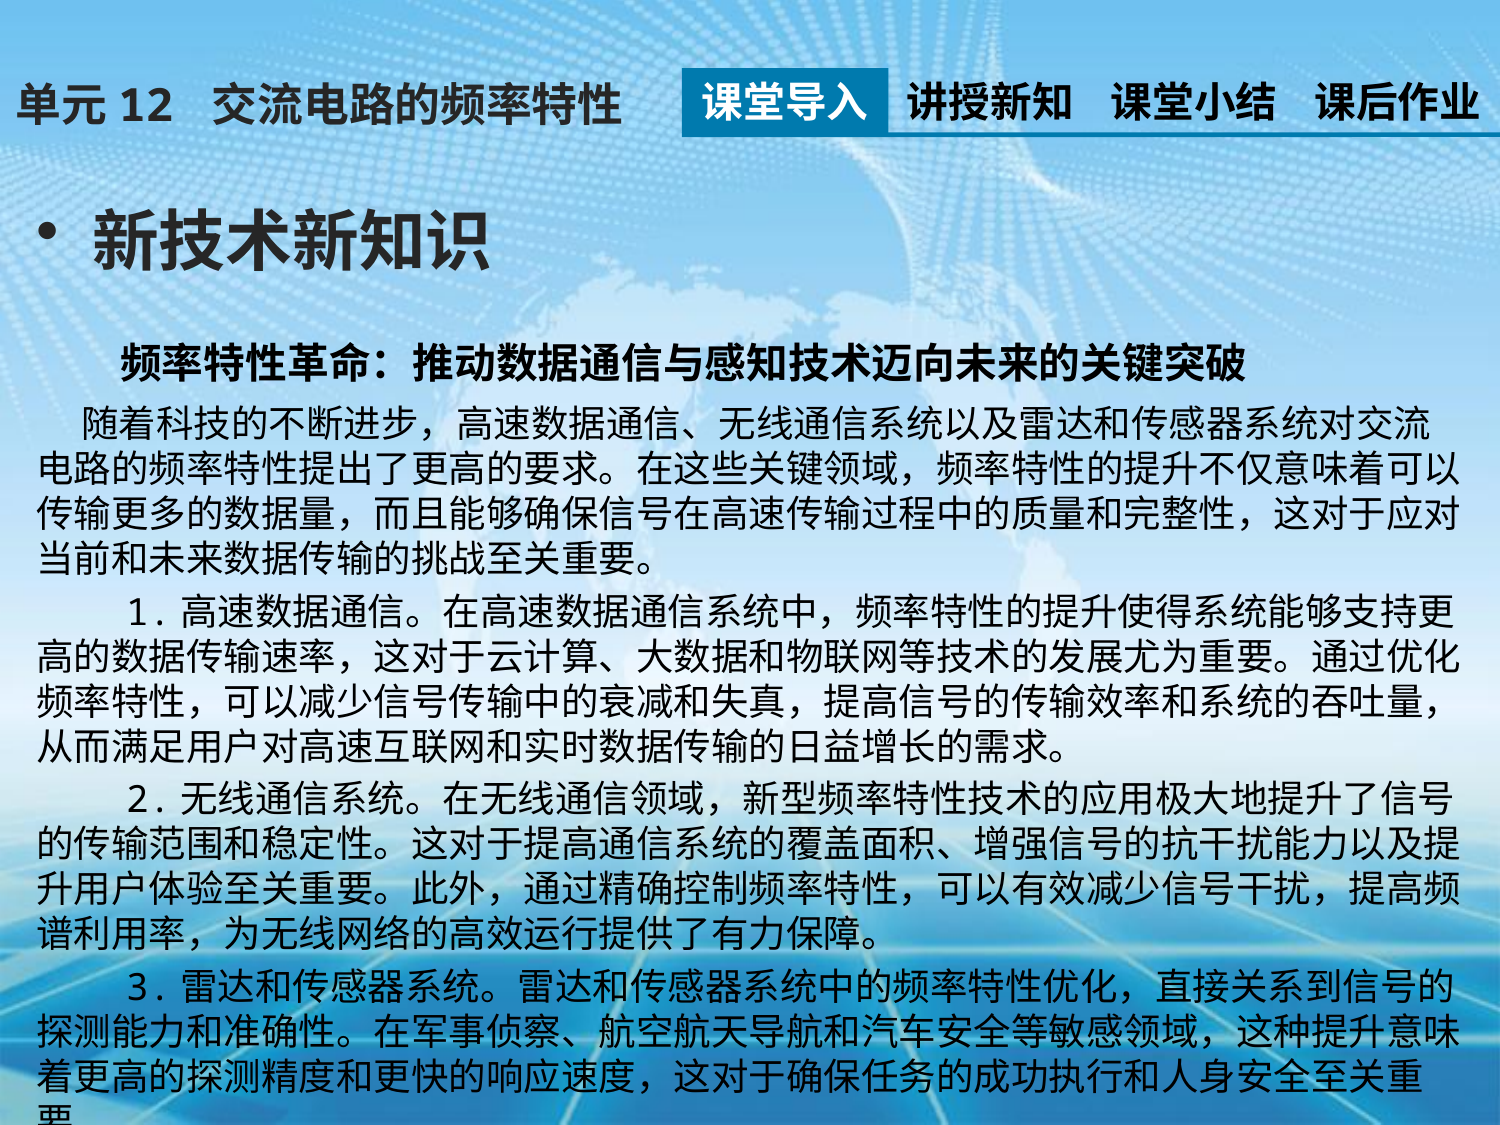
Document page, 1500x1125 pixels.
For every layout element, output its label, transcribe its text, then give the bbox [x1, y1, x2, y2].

text_box 频率特性革命：推动数据通信与感知技术迈向未来的关键突破 随着科技的不断进步，高速数据通信、无线通信系统以及雷达和传感器系统对交流电路的频率特性提出了更高的要求。在这些关键领域，频率特性的提升不仅意味着可以传输更多的数据量，而且能够确保信号在高速传输过程中的质量和完整性，这对于应对当前和未来数据传输的挑战至关重要。 1.高速数据通信。在高速数据通信系统中，频率特性的提升使得系统能够支持更高的数据传输速率，这对于云计算、大数据和物联网等技术的发展尤为重要。通过优化频率特性，可以减少信号传输中的衰减和失真，提高信号的传输效率和系统的吞吐量，从而满足用户对高速互联网和实时数据传输的日益增长的需求。 2.无线通信系统。在无线通信领域，新型频率特性技术的应用极大地提升了信号的传输范围和稳定性。这对于提高通信系统的覆盖面积、增强信号的抗干扰能力以及提升用户体验至关重要。此外，通过精确控制频率特性，可以有效减少信号干扰，提高频谱利用率，为无线网络的高效运行提供了有力保障。 3.雷达和传感器系统。雷达和传感器系统中的频率特性优化，直接关系到信号的探测能力和准确性。在军事侦察、航空航天导航和汽车安全等敏感领域，这种提升意味着更高的探测精度和更快的响应速度，这对于确保任务的成功执行和人身安全至关重要。 [21, 329, 1482, 1125]
text_box 新技术新知识 [21, 191, 772, 287]
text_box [1, 67, 1500, 139]
picture [0, 0, 1500, 1125]
